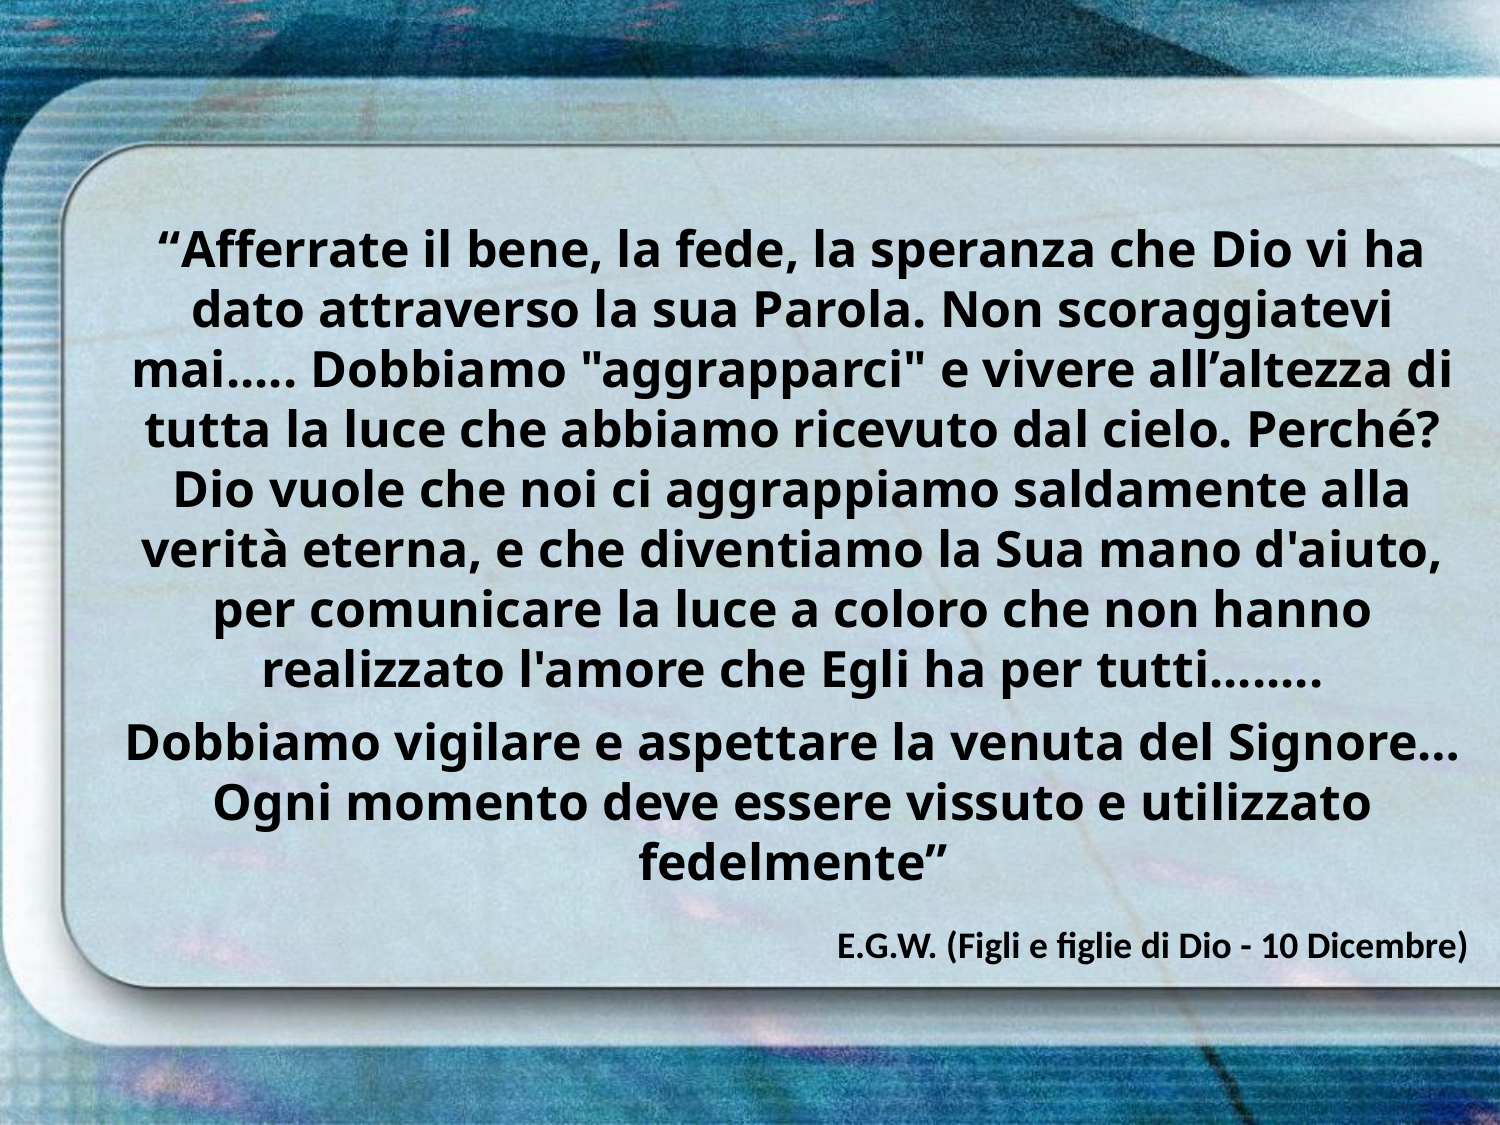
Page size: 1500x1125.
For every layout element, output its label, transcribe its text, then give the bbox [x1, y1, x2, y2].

text_box E.G.W. (Figli e figlie di Dio - 10 Dicembre) [821, 913, 1484, 974]
picture [0, 0, 1500, 1125]
text_box “Afferrate il bene, la fede, la speranza che Dio vi ha dato attraverso la sua Parola. Non scoraggiatevi mai..... Dobbiamo "aggrapparci" e vivere all’altezza di tutta la luce che abbiamo ricevuto dal cielo. Perché? Dio vuole che noi ci aggrappiamo saldamente alla verità eterna, e che diventiamo la Sua mano d'aiuto, per comunicare la luce a coloro che non hanno realizzato l'amore che Egli ha per tutti........ Dobbiamo vigilare e aspettare la venuta del Signore… Ogni momento deve essere vissuto e utilizzato fedelmente” [89, 210, 1496, 898]
picture [0, 129, 9, 134]
